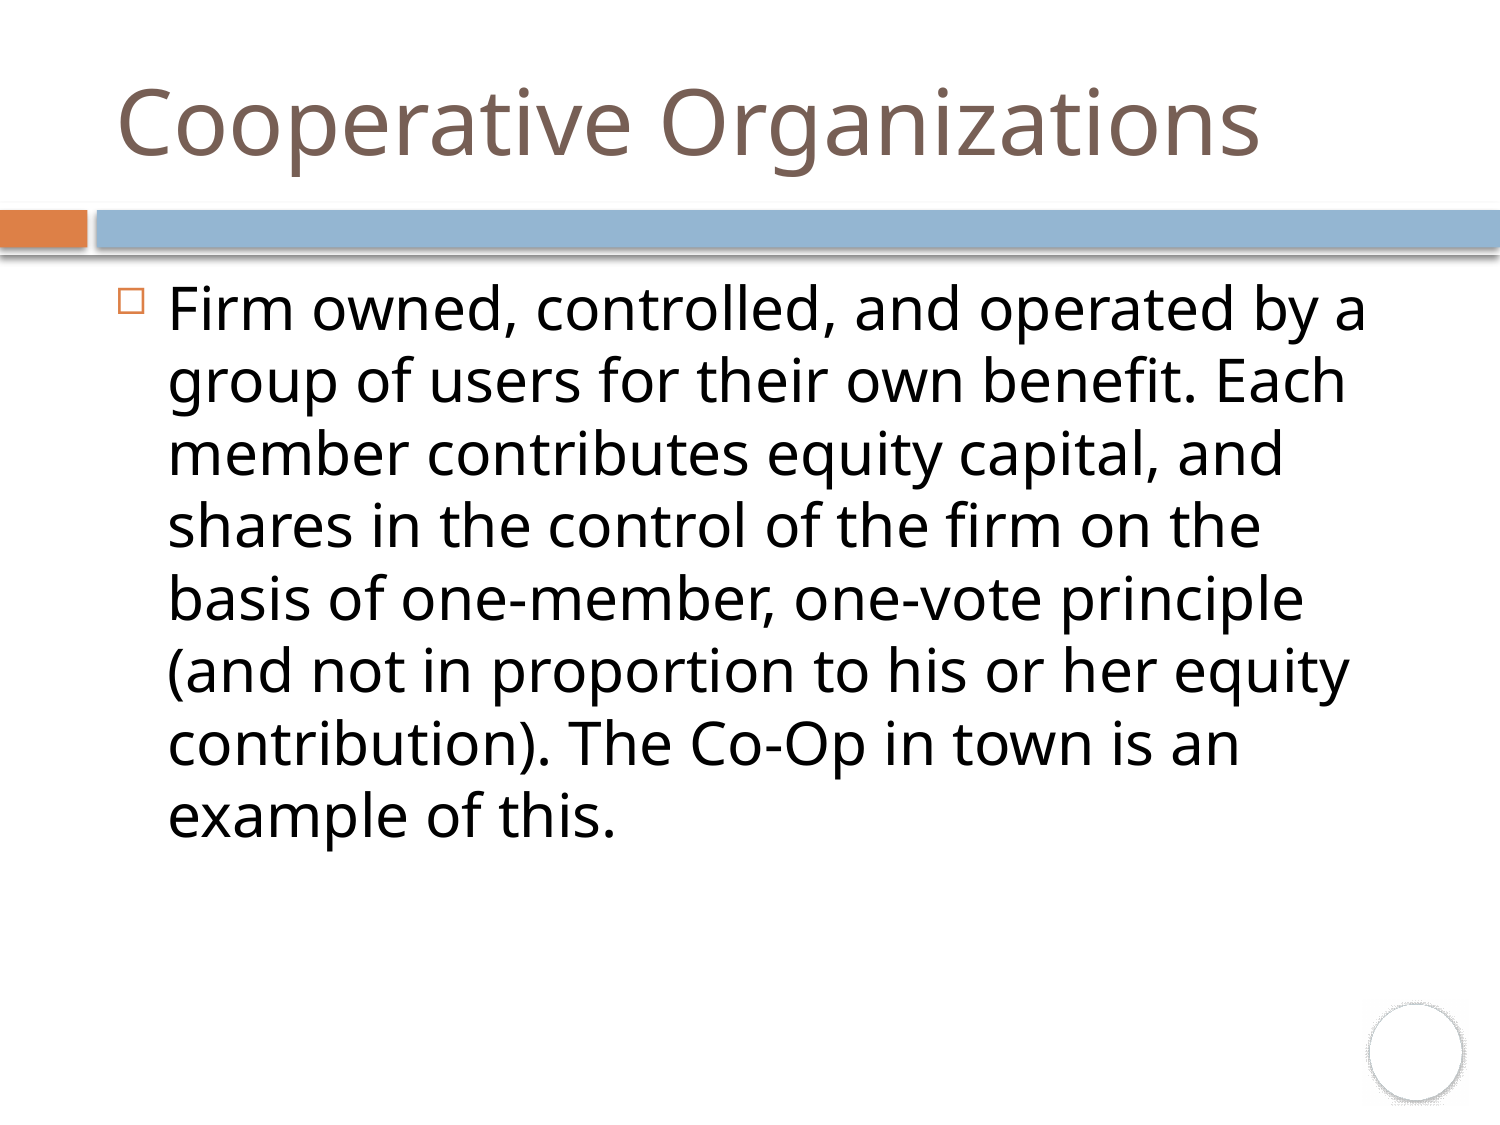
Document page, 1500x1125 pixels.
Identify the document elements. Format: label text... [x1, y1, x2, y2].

list Firm owned, controlled, and operated by a group of users for their own benefit. Each member contributes equity capital, and shares in the control of the firm on the basis of one-member, one-vote principle (and not in proportion to his or her equity contribution). The Co-Op in town is an example of this. [100, 262, 1438, 1000]
title Cooperative Organizations [100, 37, 1438, 200]
picture [1362, 999, 1470, 1106]
